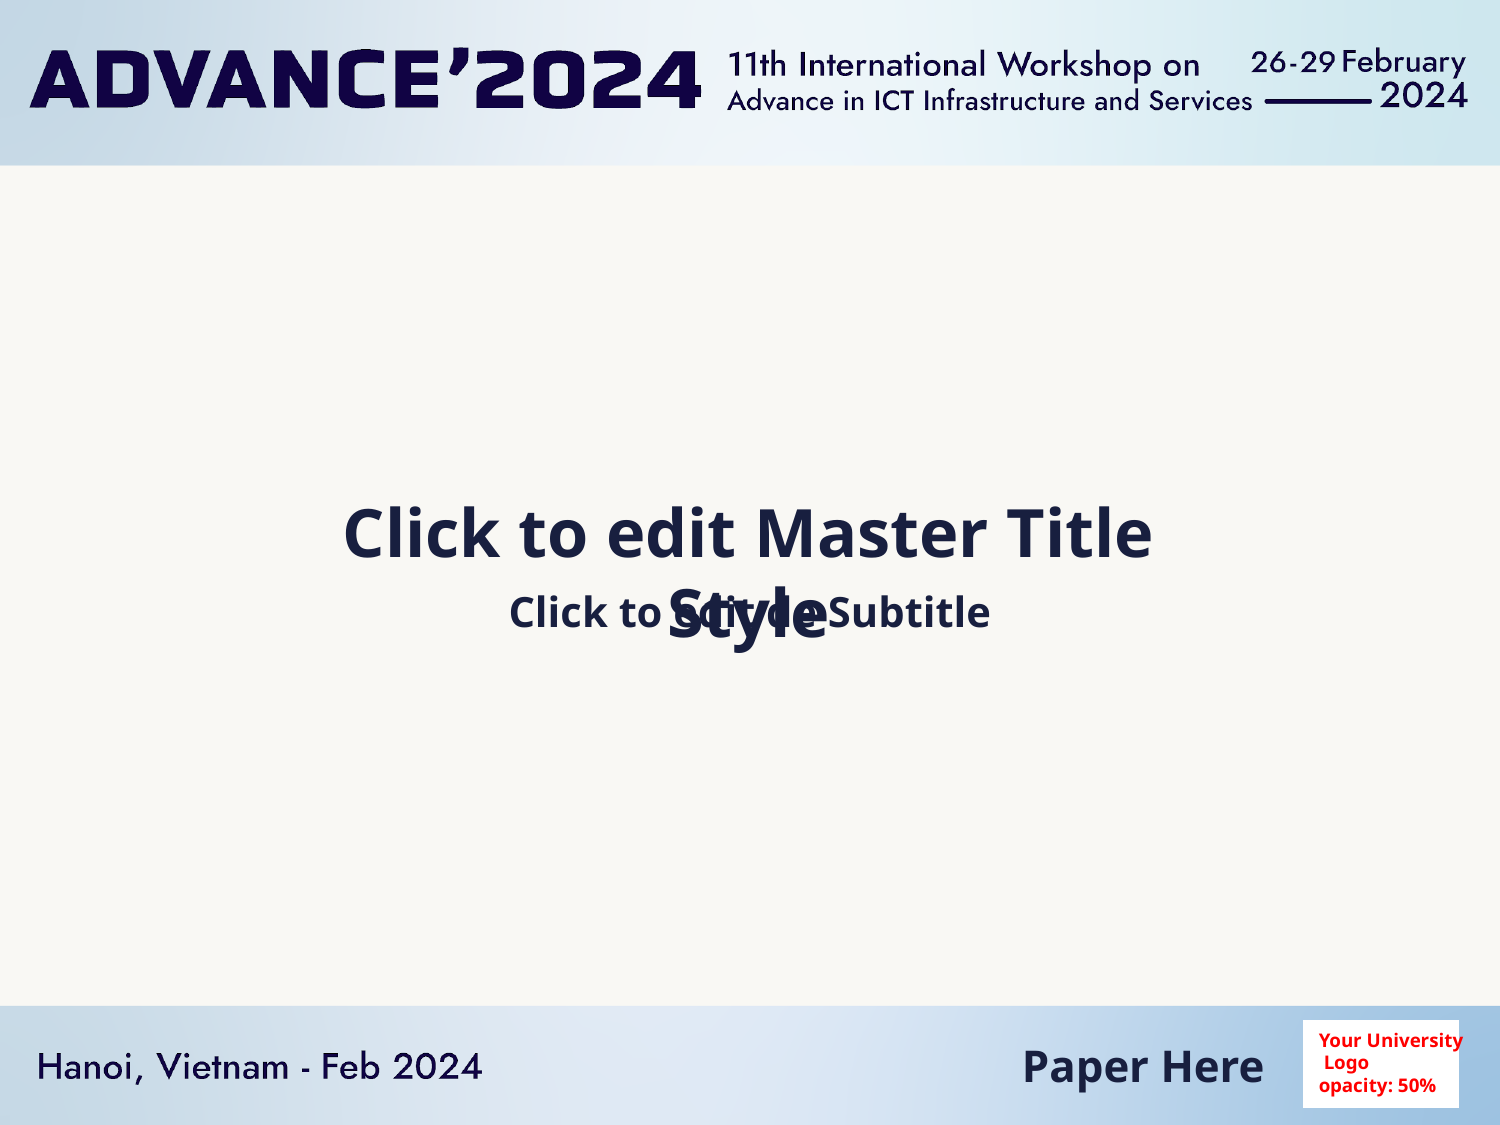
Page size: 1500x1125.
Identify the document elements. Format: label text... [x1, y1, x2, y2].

text_box Paper Here [520, 1030, 1280, 1099]
text_box Click to edit de Subtitle [325, 578, 1175, 644]
text_box Click to edit Master Title Style [263, 483, 1234, 658]
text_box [1303, 1020, 1479, 1107]
picture [0, 0, 1500, 1125]
